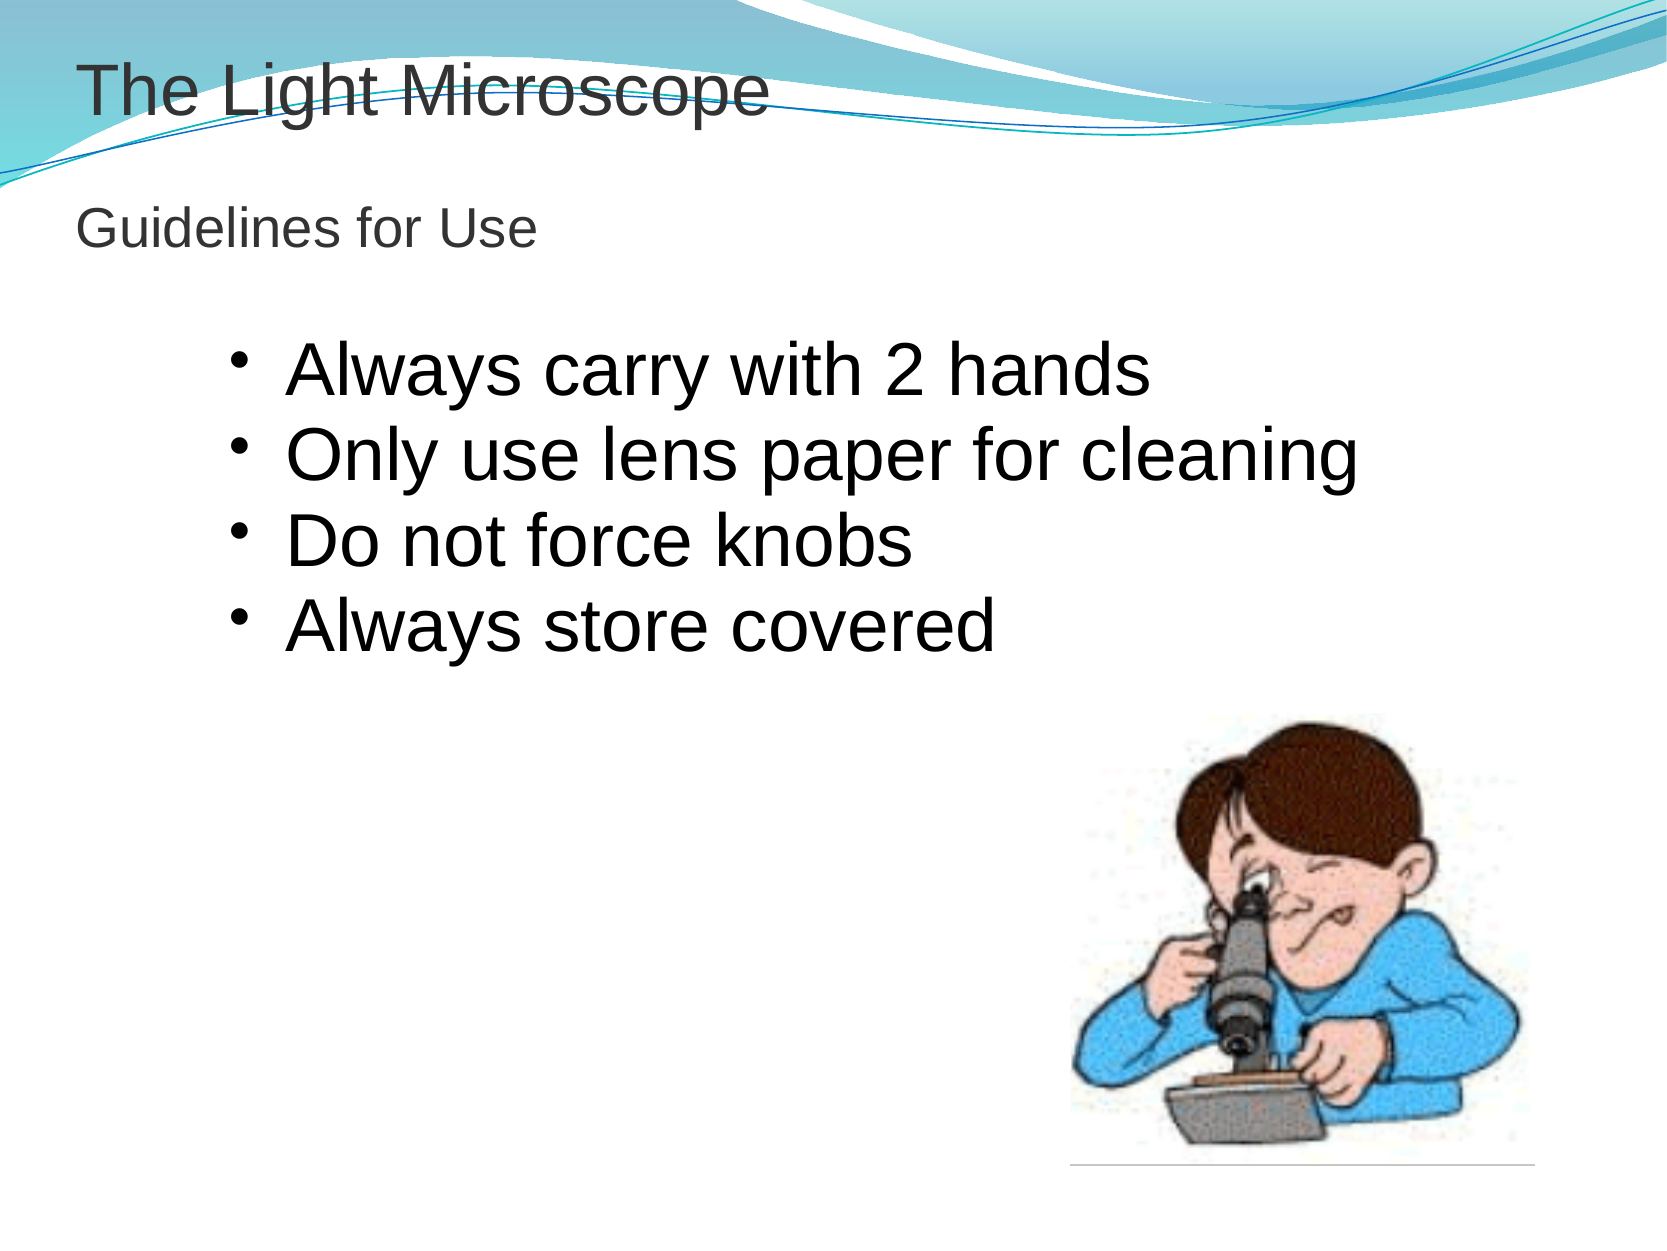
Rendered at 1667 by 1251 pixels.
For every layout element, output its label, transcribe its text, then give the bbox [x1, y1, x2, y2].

subtitle Always carry with 2 hands Only use lens paper for cleaning Do not force knobs Always store covered [201, 327, 1602, 872]
text_box The Light Microscope Guidelines for Use [75, 48, 1589, 261]
picture [1070, 713, 1536, 1169]
